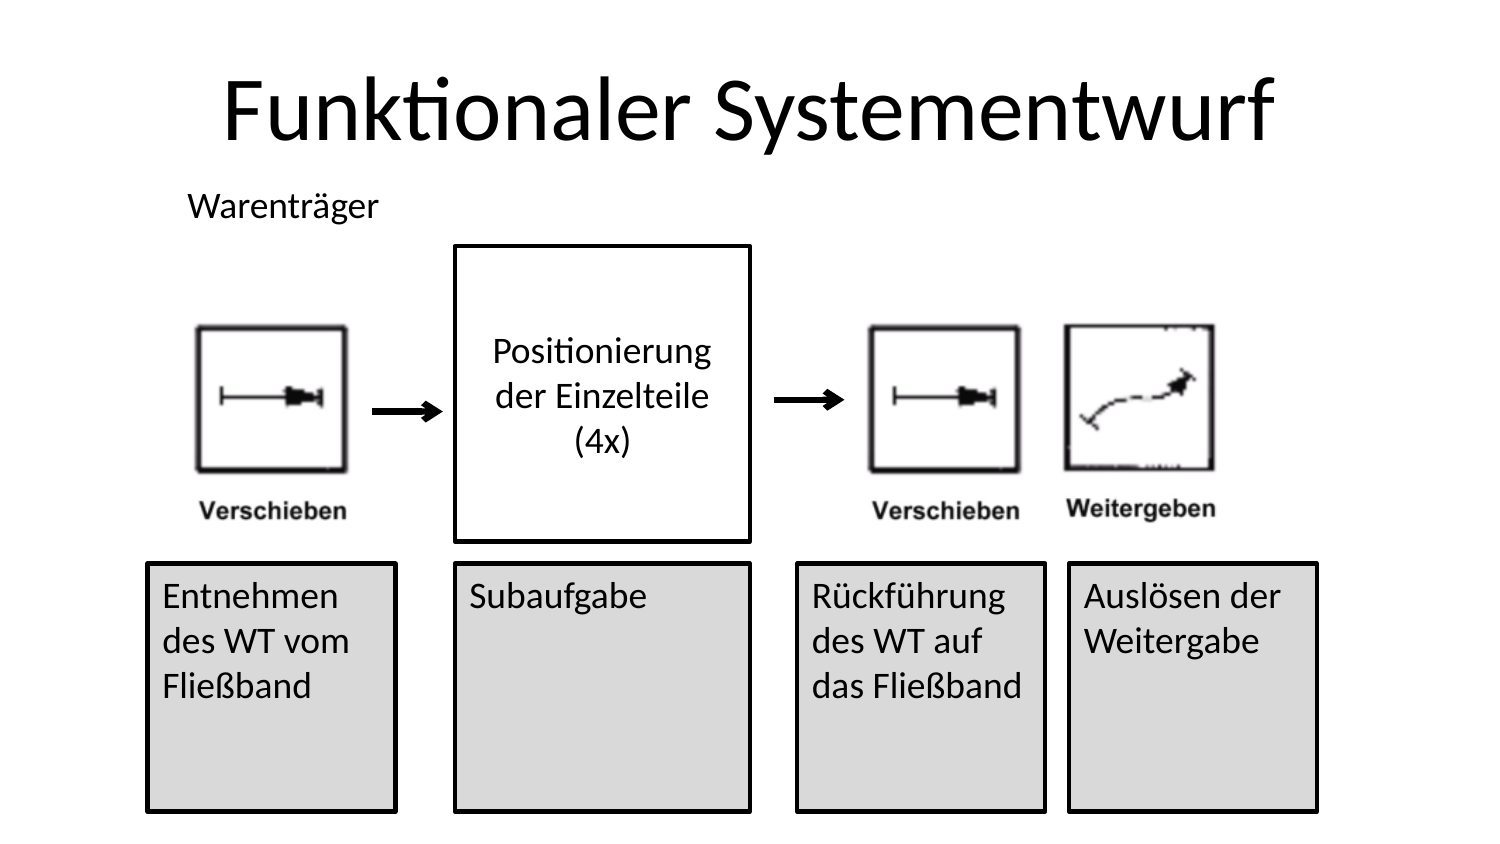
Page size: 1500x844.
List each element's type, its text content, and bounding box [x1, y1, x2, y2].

title Funktionaler Systementwurf [75, 33, 1425, 175]
text_box Positionierung der Einzelteile (4x) [453, 244, 752, 544]
picture [856, 316, 1039, 532]
text_box Warenträger [172, 173, 395, 234]
picture [182, 316, 366, 532]
picture [1056, 315, 1232, 531]
text_box Subaufgabe [453, 561, 752, 814]
text_box Auslösen der Weitergabe [1067, 561, 1319, 814]
text_box Entnehmen des WT vom Fließband [145, 561, 398, 814]
text_box Rückführung des WT auf das Fließband [795, 561, 1047, 814]
